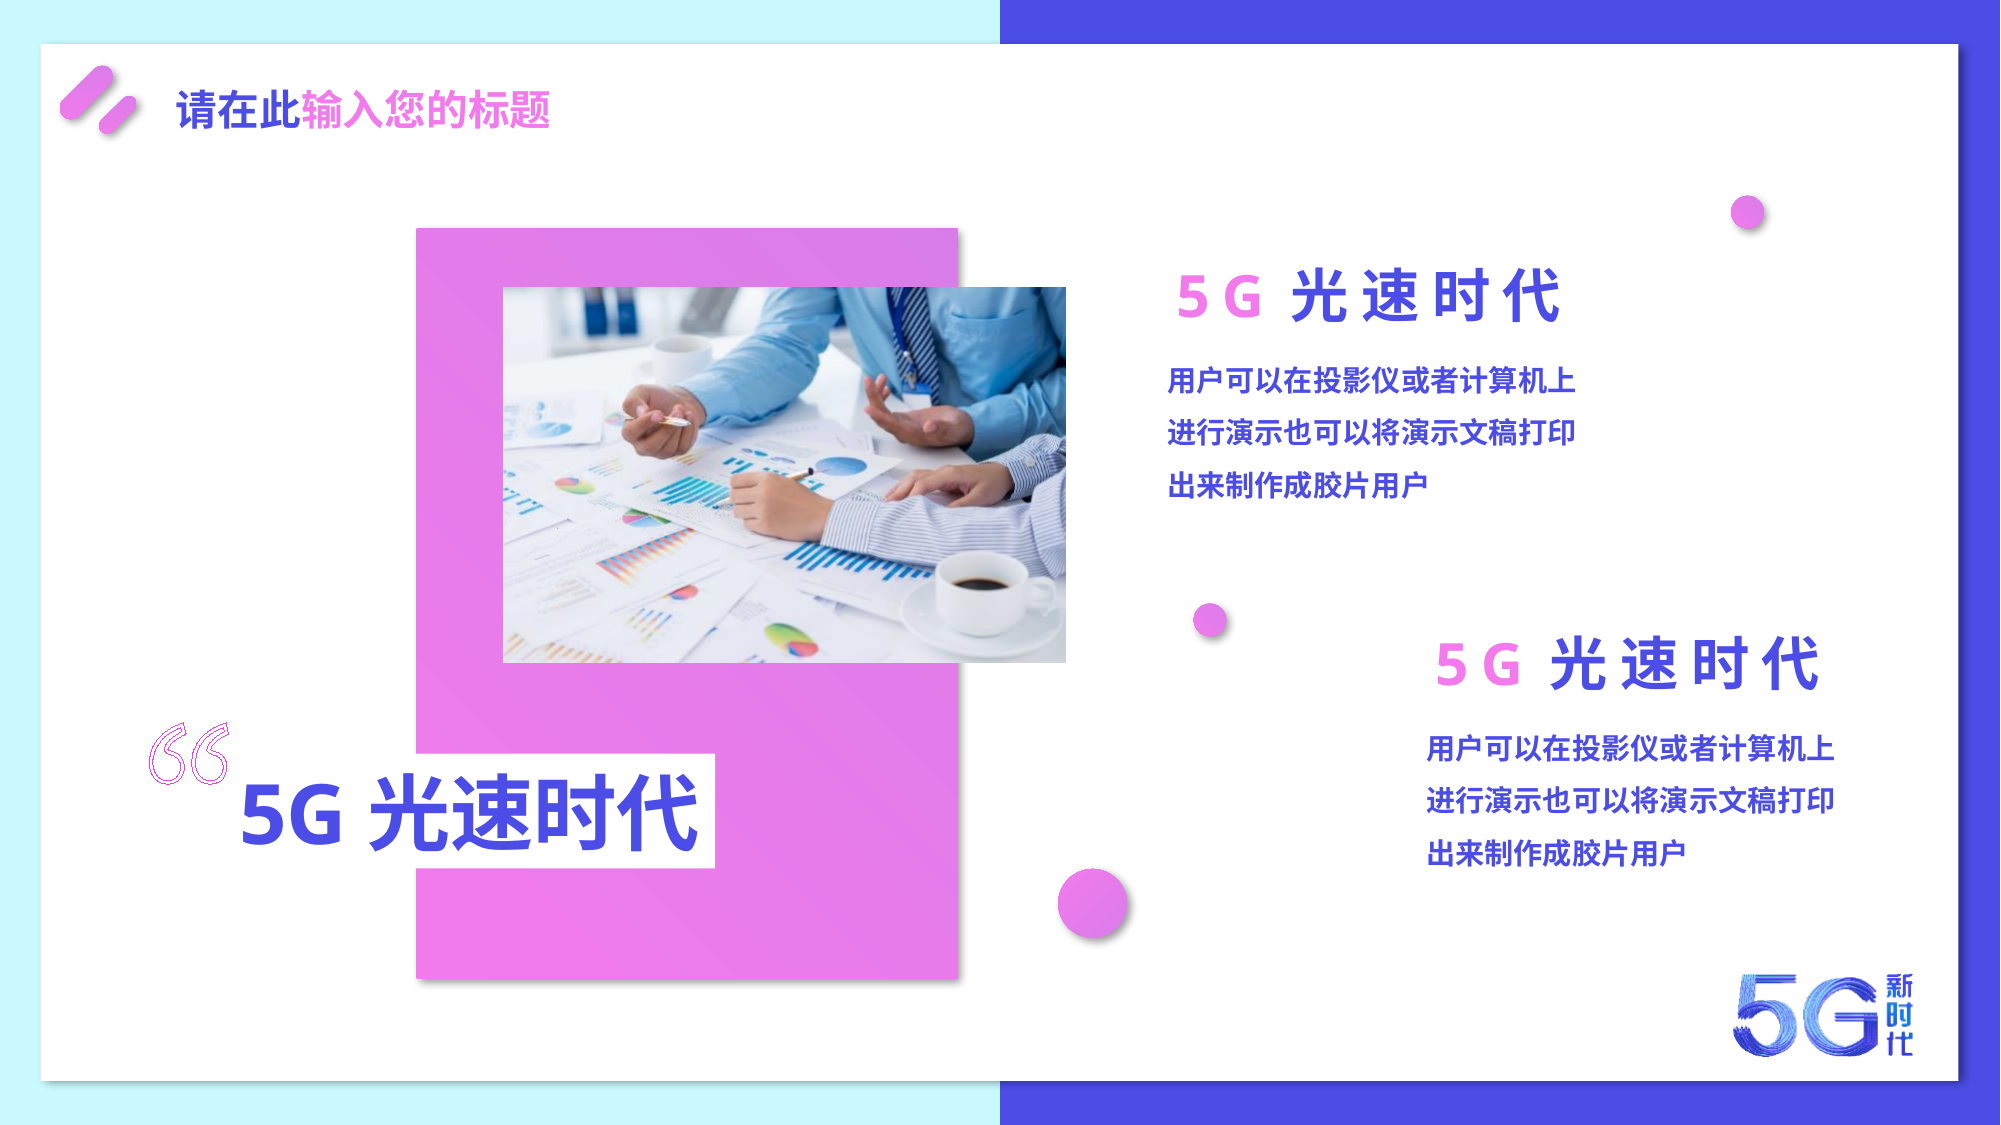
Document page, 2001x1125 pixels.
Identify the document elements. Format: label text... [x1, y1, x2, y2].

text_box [149, 228, 1066, 979]
text_box [1066, 867, 1129, 939]
text_box 用户可以在投影仪或者计算机上进行演示也可以将演示文稿打印出来制作成胶片用户 [1411, 705, 1858, 878]
picture [39, 44, 1961, 1081]
text_box 用户可以在投影仪或者计算机上进行演示也可以将演示文稿打印出来制作成胶片用户 [1152, 337, 1599, 510]
text_box 5G光速时代 [1420, 619, 1857, 705]
text_box [1192, 602, 1228, 638]
text_box 5G光速时代 [1161, 251, 1599, 337]
text_box [1730, 194, 1766, 230]
